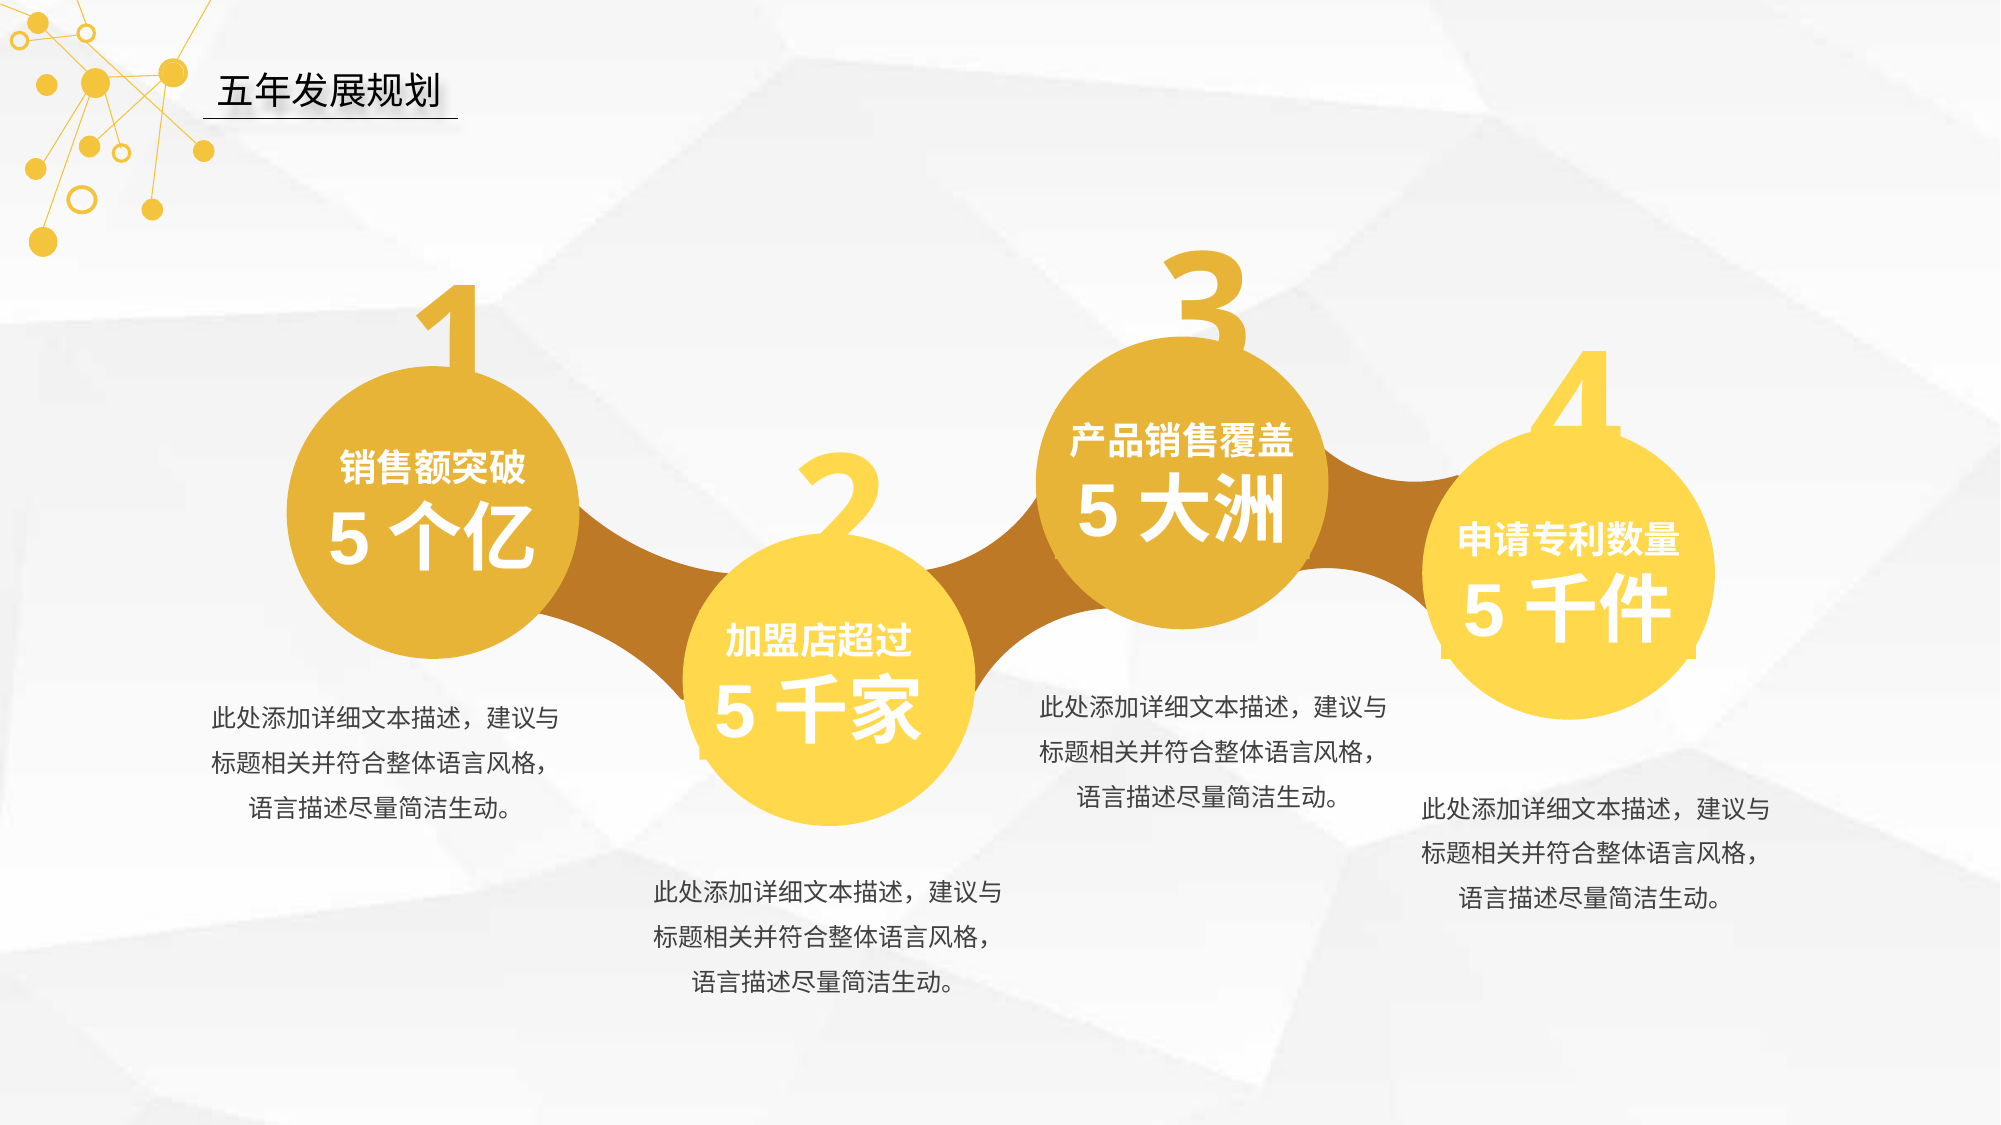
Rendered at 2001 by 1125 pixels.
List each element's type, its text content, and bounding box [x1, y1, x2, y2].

text_box [580, 506, 682, 700]
text_box 此处添加详细文本描述，建议与标题相关并符合整体语言风格，语言描述尽量简洁生动。 [1023, 669, 1405, 819]
text_box 五年发展规划 [216, 59, 457, 118]
text_box 此处添加详细文本描述，建议与标题相关并符合整体语言风格，语言描述尽量简洁生动。 [196, 680, 577, 830]
text_box [976, 499, 1037, 691]
text_box 此处添加详细文本描述，建议与标题相关并符合整体语言风格，语言描述尽量简洁生动。 [638, 853, 1020, 1004]
text_box 2 [777, 399, 861, 533]
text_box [286, 366, 580, 659]
picture [0, 0, 2001, 1125]
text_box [682, 533, 976, 826]
text_box 1 [391, 230, 475, 366]
text_box 3 [1142, 197, 1225, 336]
text_box 4 [1514, 296, 1597, 426]
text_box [0, 0, 216, 256]
text_box [1329, 452, 1422, 605]
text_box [1035, 336, 1329, 630]
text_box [1422, 426, 1715, 720]
text_box 此处添加详细文本描述，建议与标题相关并符合整体语言风格，语言描述尽量简洁生动。 [1406, 770, 1787, 921]
